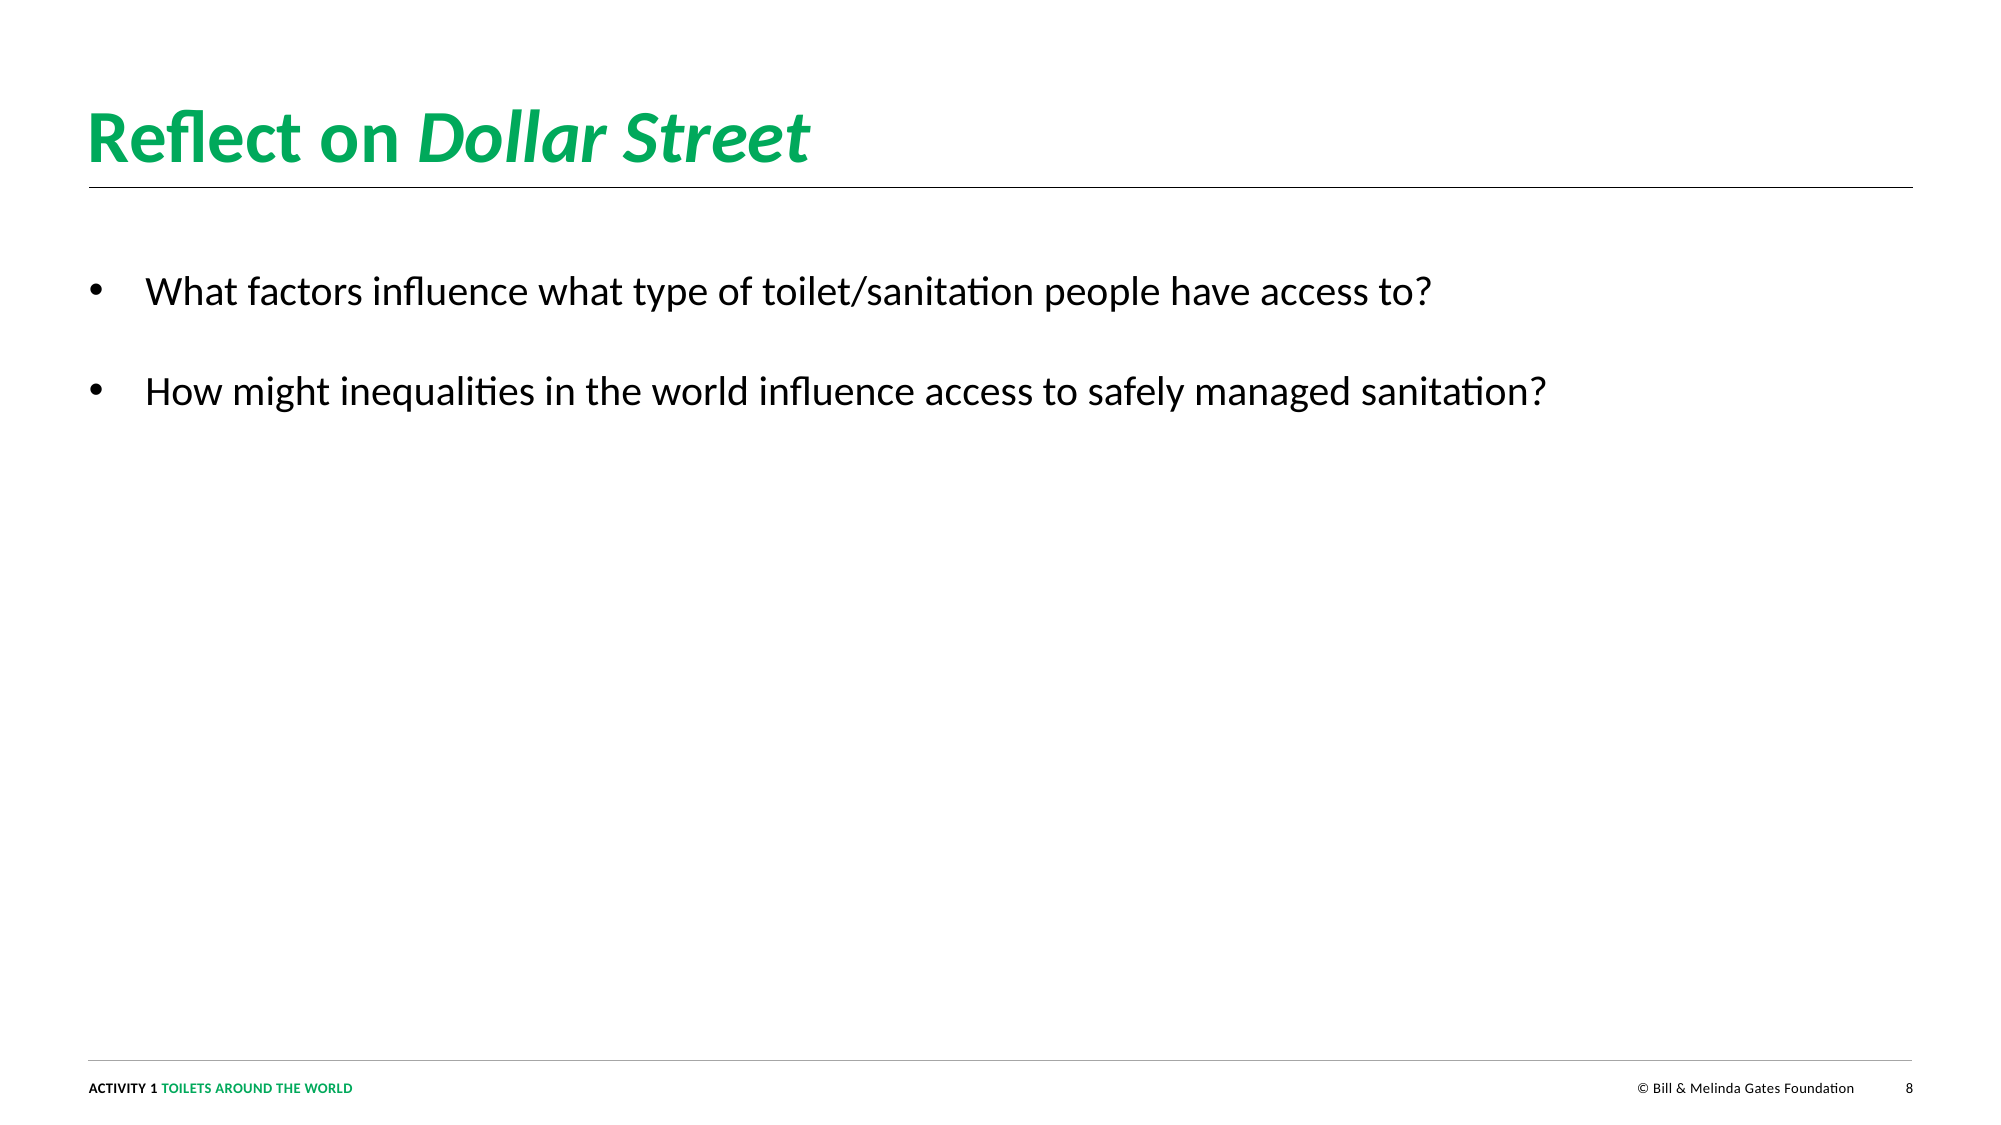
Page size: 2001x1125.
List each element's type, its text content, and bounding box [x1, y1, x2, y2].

title Reflect on Dollar Street [87, 87, 1913, 148]
list What factors influence what type of toilet/sanitation people have access to? How might inequalities in the world influence access to safely managed sanitation? [89, 256, 1913, 1019]
footer ACTIVITY 1 TOILETS AROUND THE WORLD [89, 1079, 765, 1097]
slide_number 8 [1871, 1078, 1913, 1097]
